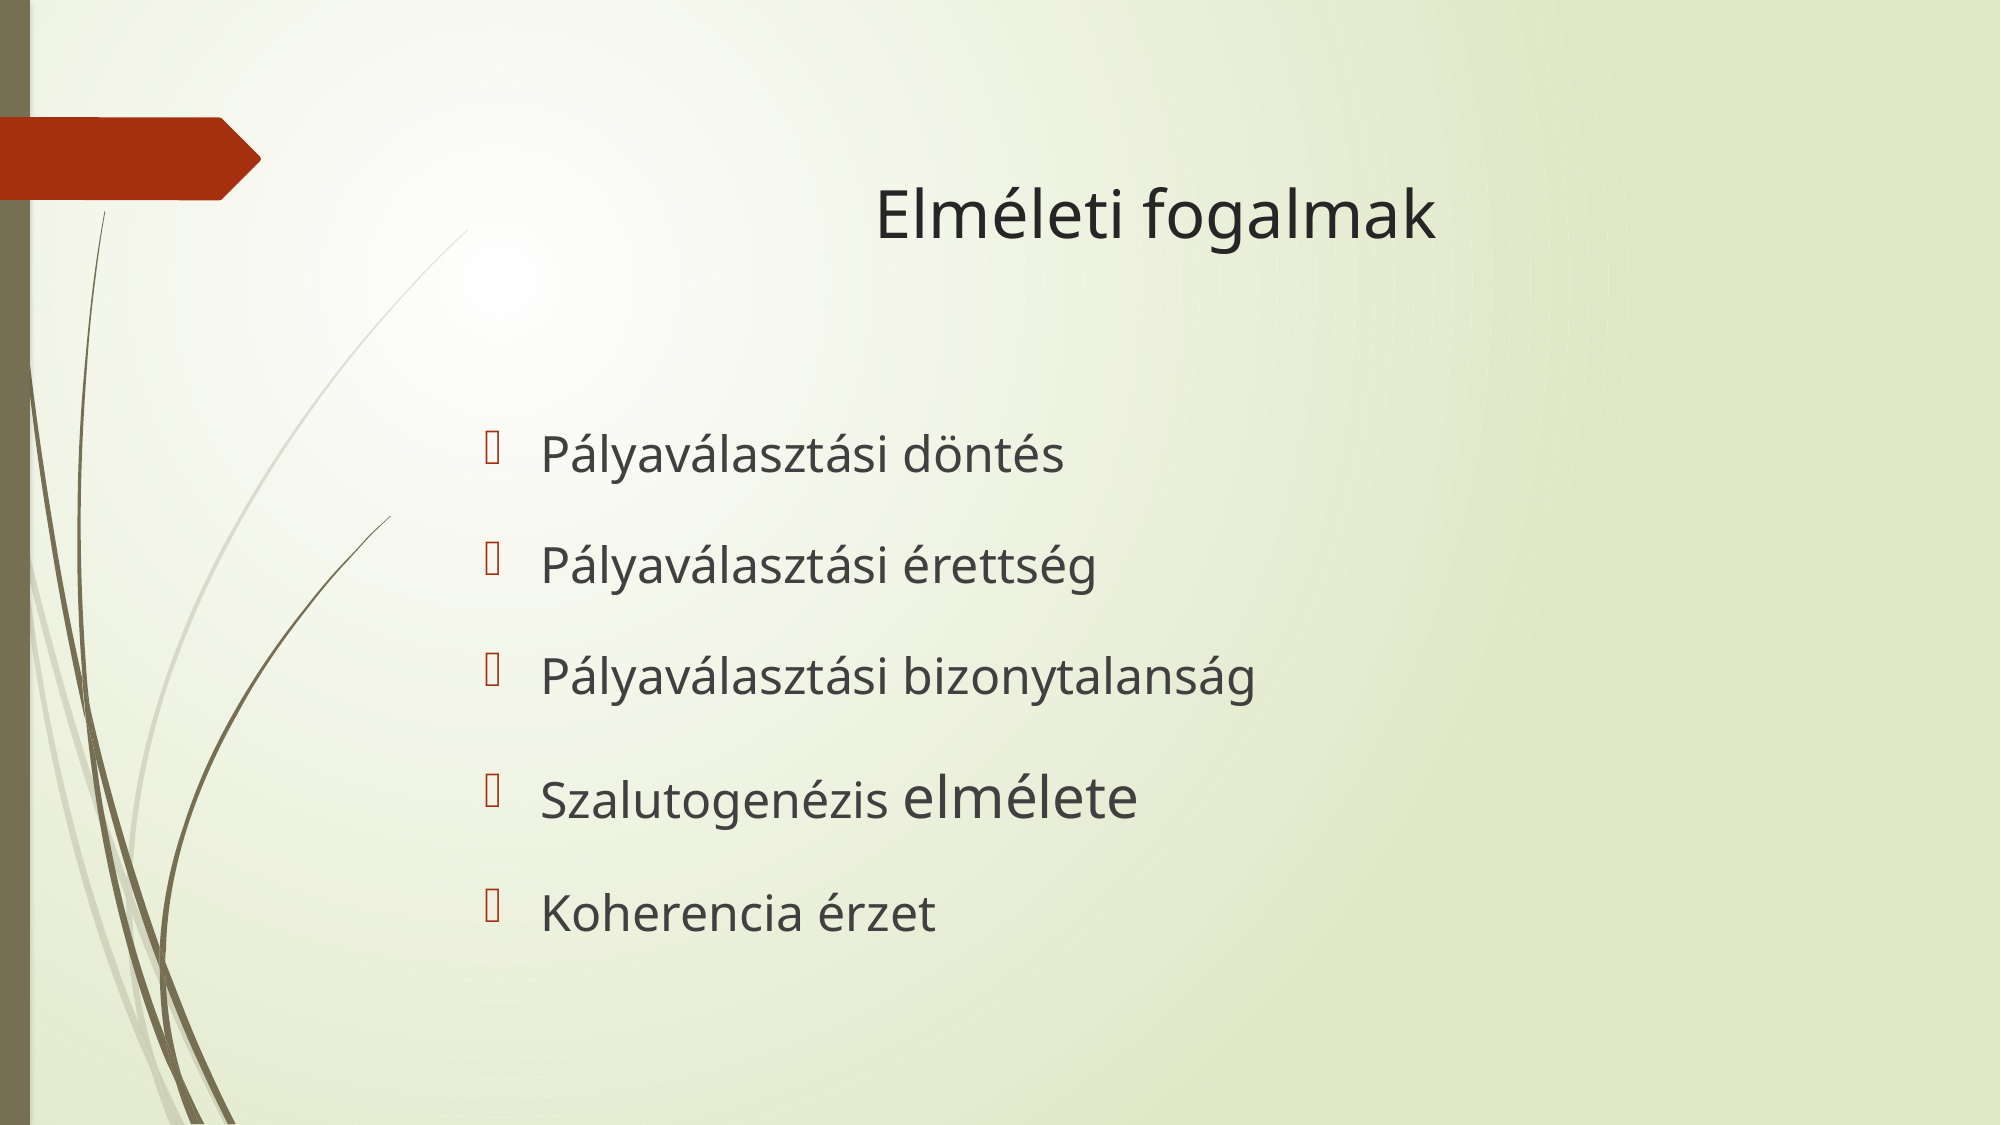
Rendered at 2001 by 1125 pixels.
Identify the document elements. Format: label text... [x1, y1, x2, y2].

title Elméleti fogalmak [425, 164, 1888, 291]
list Pályaválasztási döntés Pályaválasztási érettség Pályaválasztási bizonytalanság Szalutogenézis elmélete Koherencia érzet [469, 314, 1810, 984]
